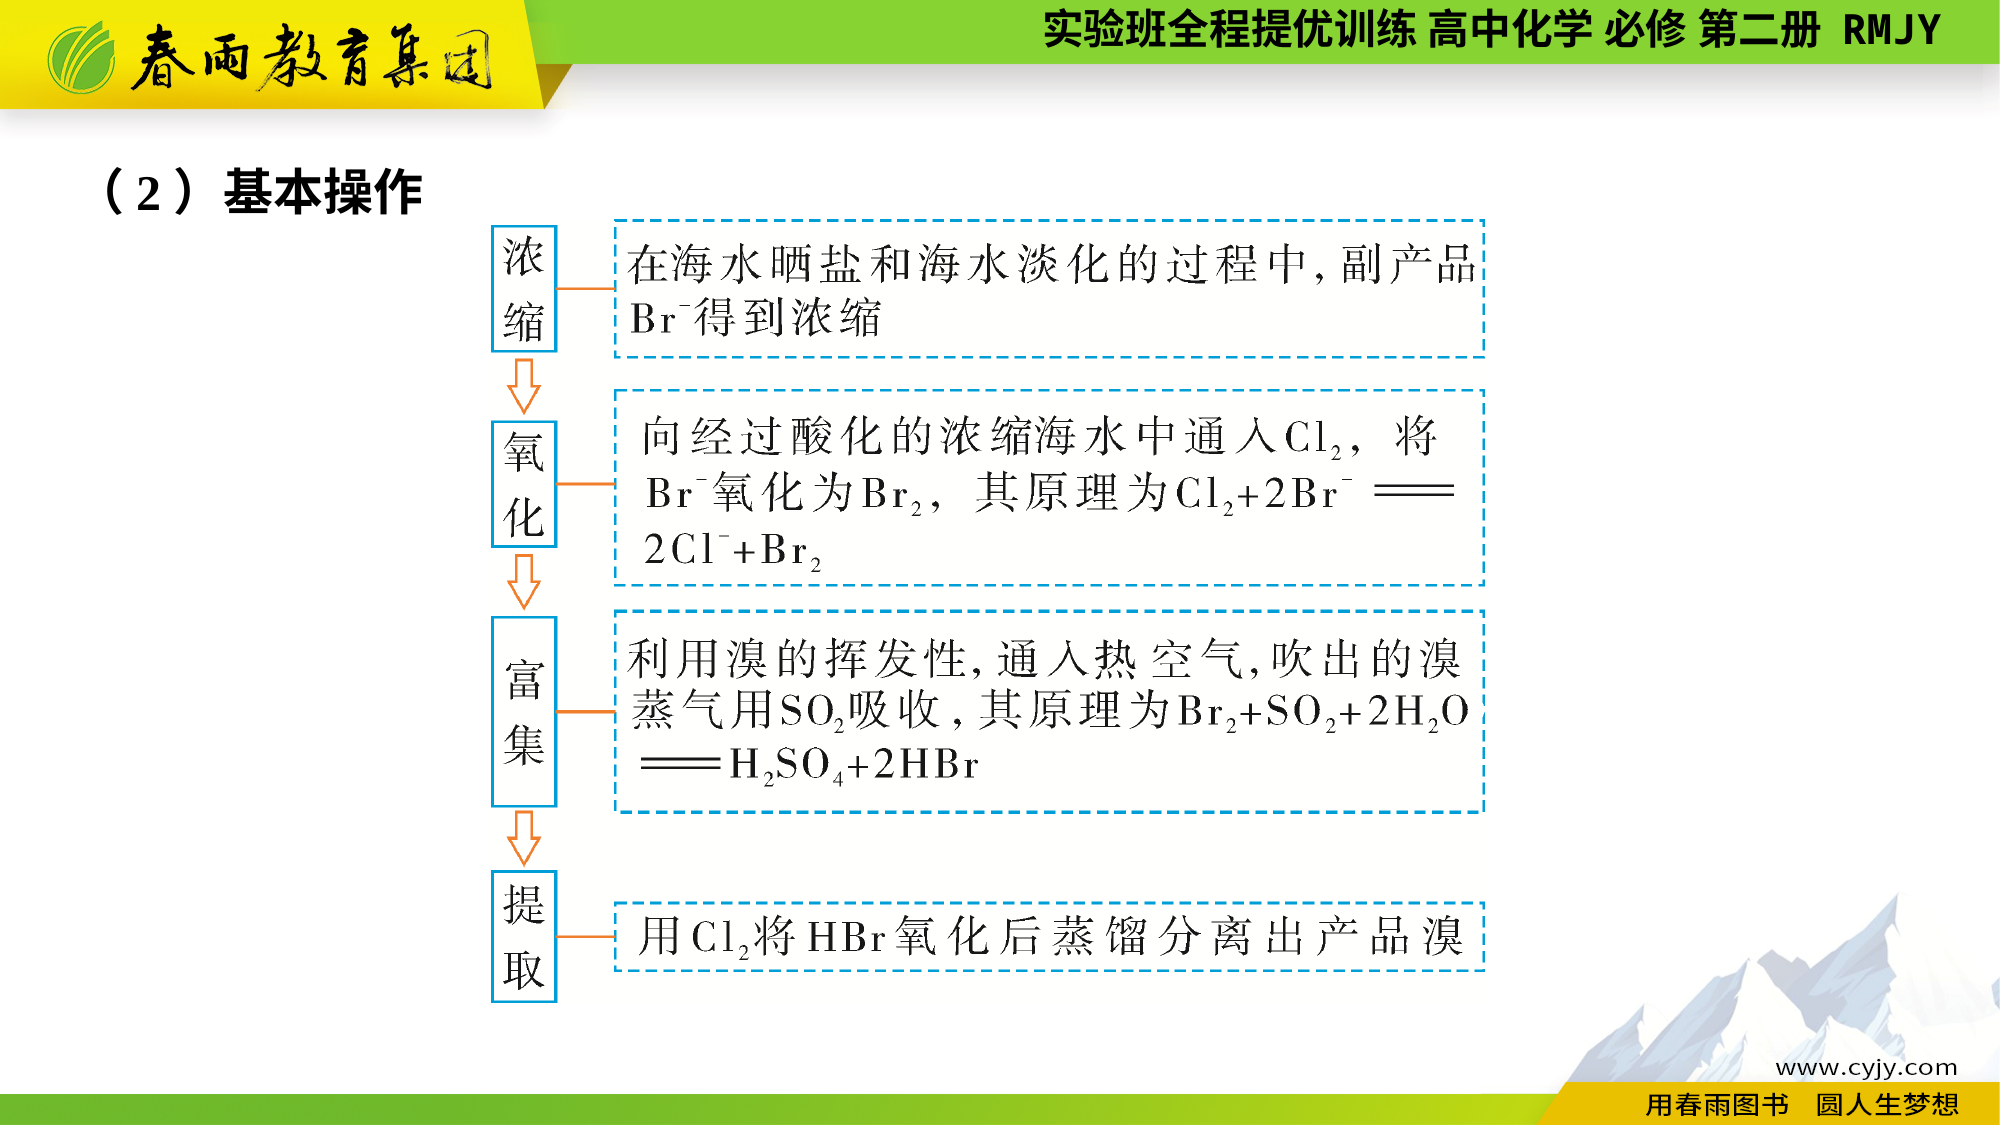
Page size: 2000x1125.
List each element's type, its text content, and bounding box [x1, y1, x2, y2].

list （2）基本操作 [59, 122, 1944, 217]
picture [0, 0, 2000, 1125]
